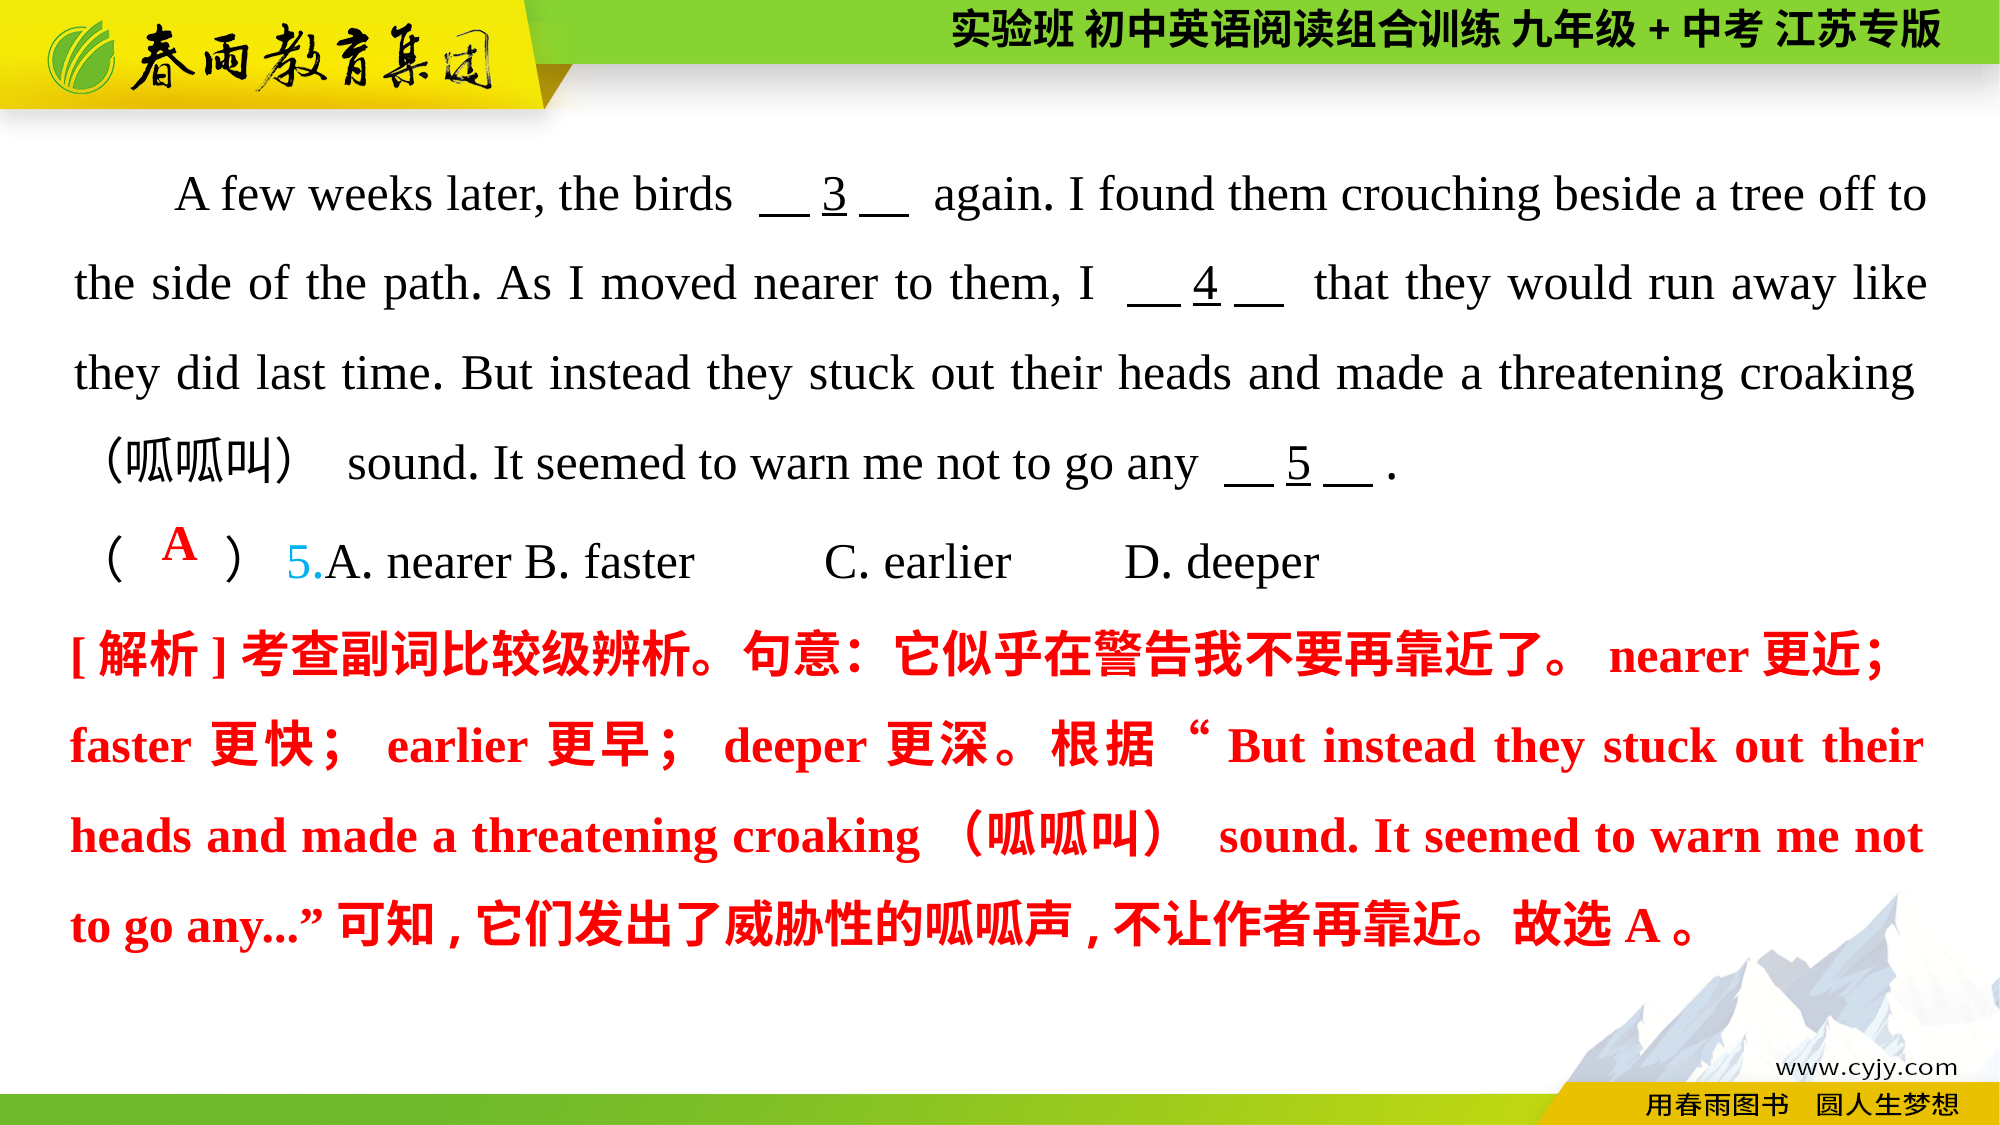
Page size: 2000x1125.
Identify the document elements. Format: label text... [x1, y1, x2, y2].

list A few weeks later, the birds 3 again. I found them crouching beside a tree off to the side of the path. As I moved nearer to them, I 4 that they would run away like they did last time. But instead they stuck out their heads and made a threatening croaking（呱呱叫） sound. It seemed to warn me not to go any 5 . [59, 122, 1944, 490]
text_box （ ）5.A. nearer B. faster C. earlier D. deeper [59, 491, 1944, 597]
text_box A [146, 503, 213, 578]
picture [0, 0, 2000, 1125]
text_box [解析]考查副词比较级辨析。句意：它似乎在警告我不要再靠近了。nearer更近；faster更快；earlier更早；deeper更深。根据“But instead they stuck out their heads and made a threatening croaking（呱呱叫） sound. It seemed to warn me not to go any...”可知,它们发出了威胁性的呱呱声,不让作者再靠近。故选A。 [54, 585, 1939, 961]
